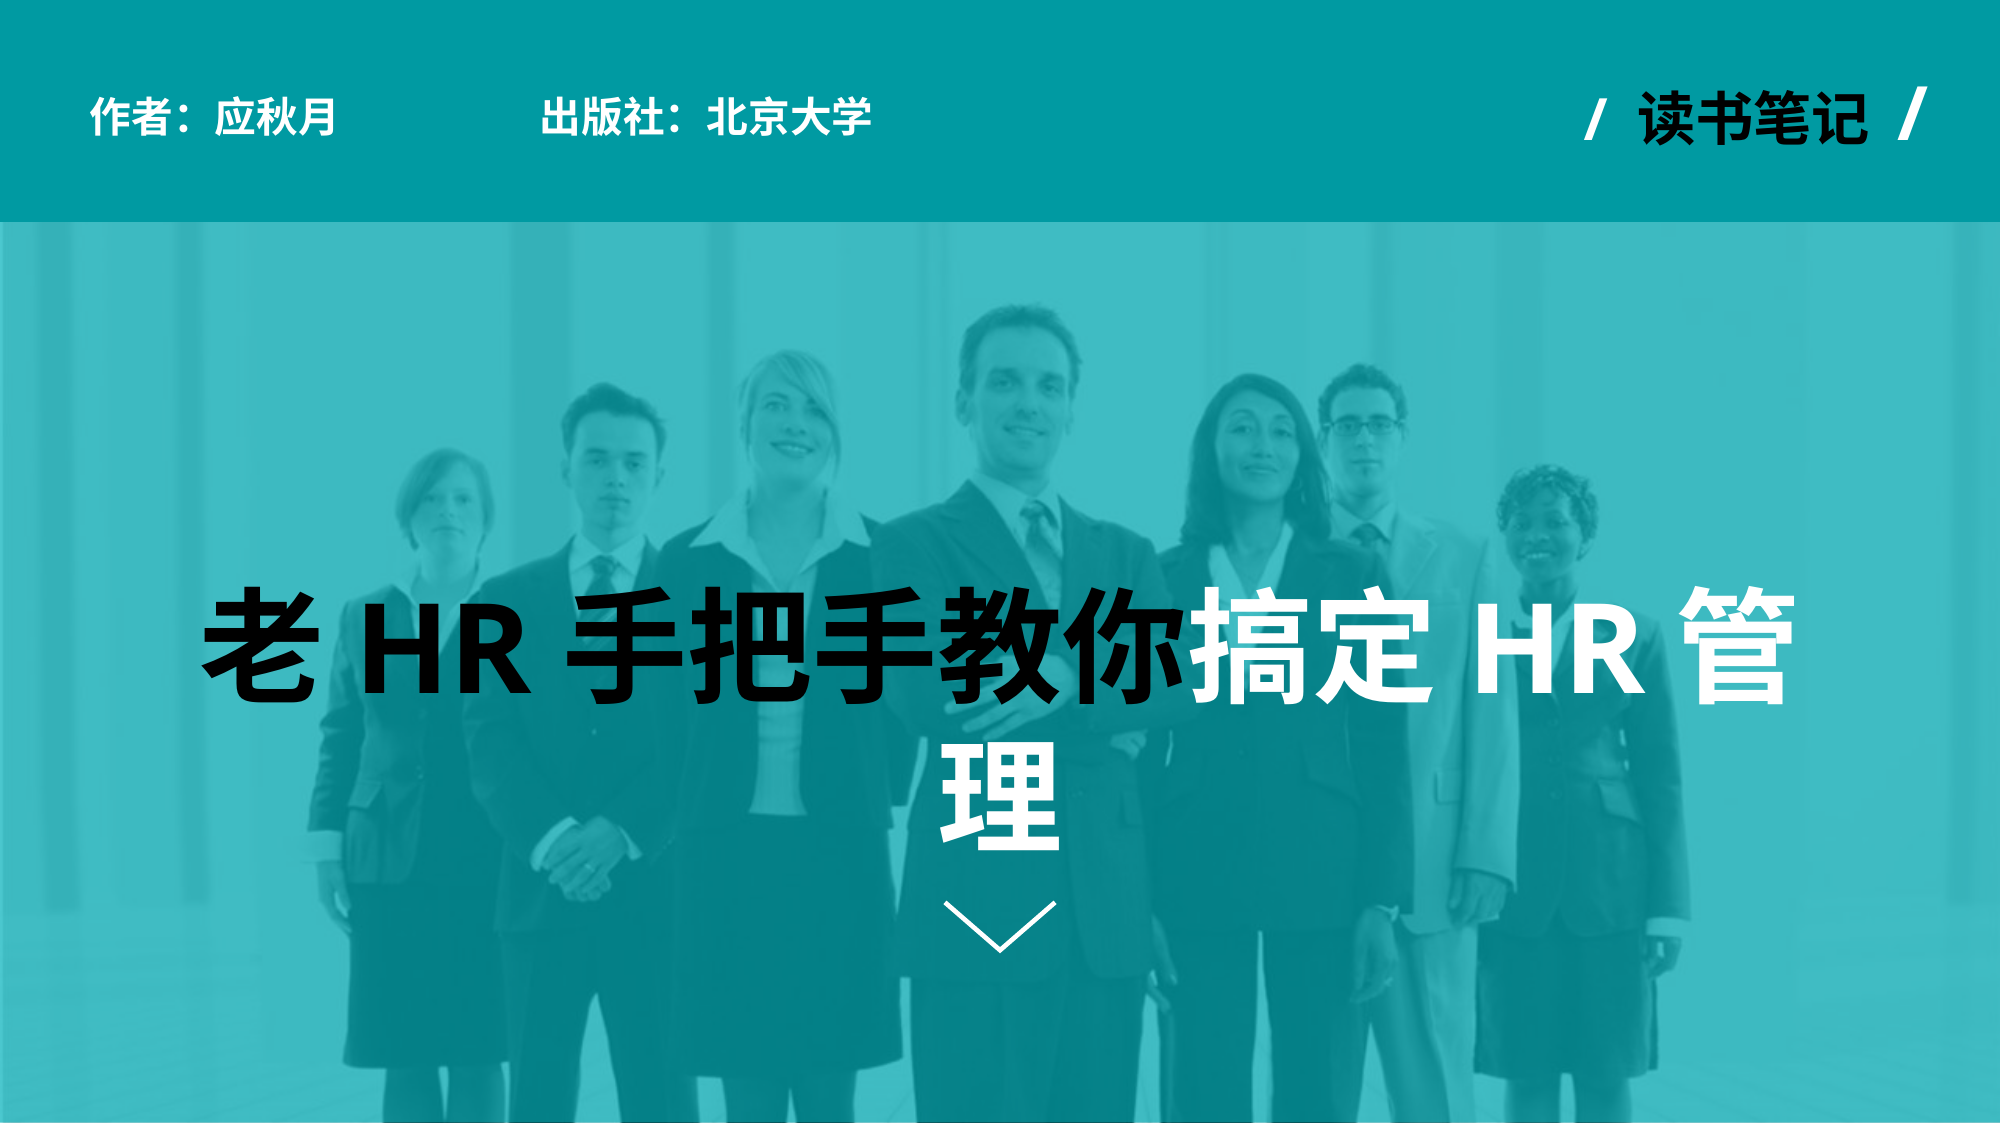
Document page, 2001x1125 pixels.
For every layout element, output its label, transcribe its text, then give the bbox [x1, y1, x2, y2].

text_box [0, 0, 2000, 149]
text_box 作者：应秋月 出版社：北京大学 [74, 72, 1467, 148]
text_box / 读书笔记 / [1568, 57, 1962, 149]
picture [0, 149, 2000, 1123]
